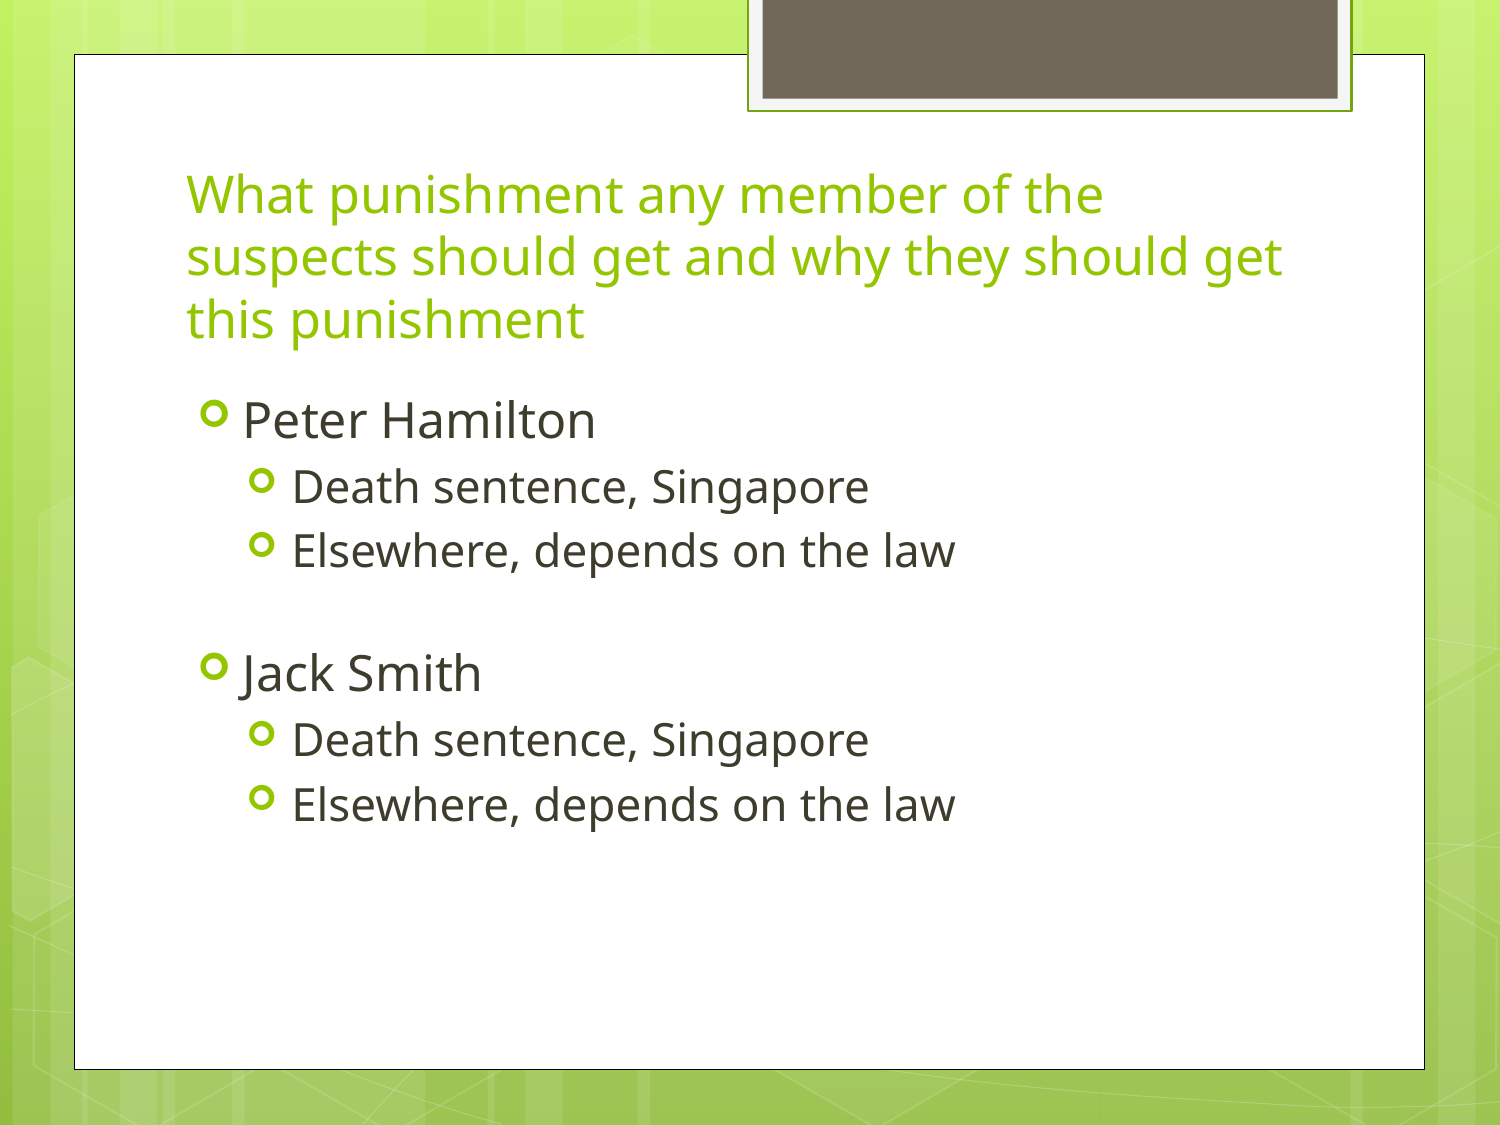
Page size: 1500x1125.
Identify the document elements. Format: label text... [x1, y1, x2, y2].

list Peter Hamilton Death sentence, Singapore Elsewhere, depends on the law Jack Smith Death sentence, Singapore Elsewhere, depends on the law [171, 381, 1283, 957]
title What punishment any member of the suspects should get and why they should get this punishment [171, 172, 1324, 356]
